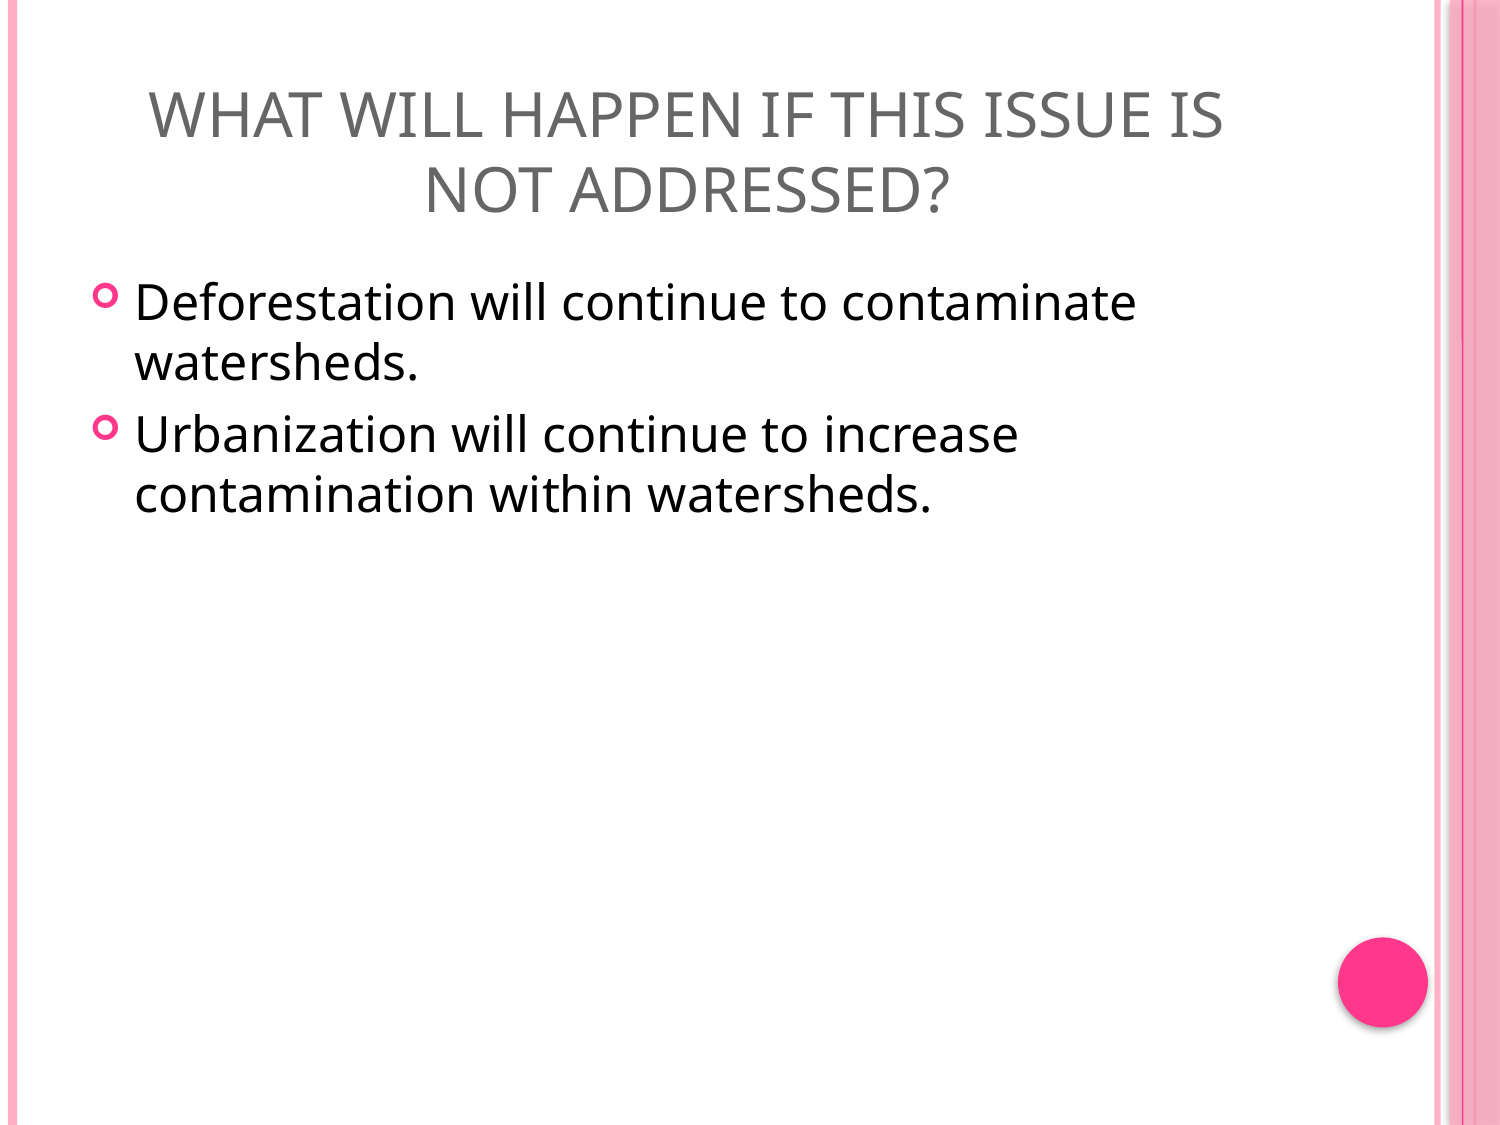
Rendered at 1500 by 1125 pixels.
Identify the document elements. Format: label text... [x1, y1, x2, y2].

title What will happen if this issue is not addressed? [75, 45, 1300, 233]
list Deforestation will continue to contaminate watersheds. Urbanization will continue to increase contamination within watersheds. [75, 262, 1300, 1062]
